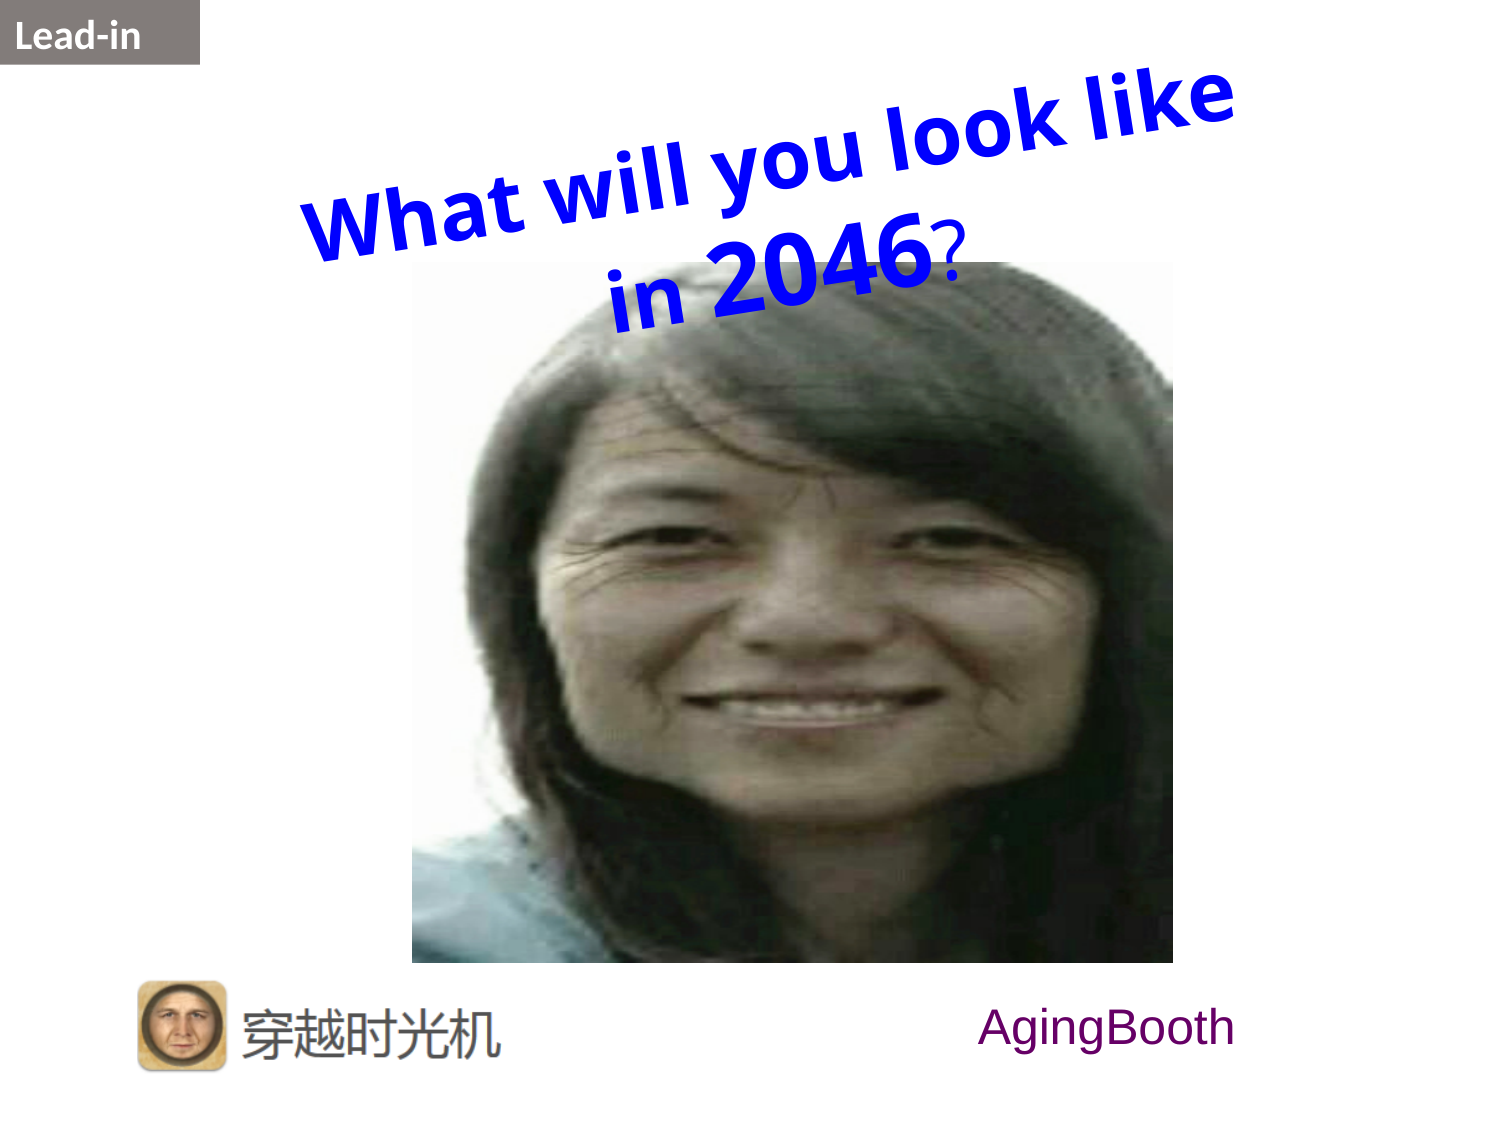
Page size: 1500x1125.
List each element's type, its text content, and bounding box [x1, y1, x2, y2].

text_box Lead-in [0, 0, 200, 65]
picture [137, 967, 523, 1085]
text_box AgingBooth [963, 987, 1251, 1063]
text_box What will you look like in 2046? [245, 18, 1312, 415]
picture [412, 262, 1173, 963]
